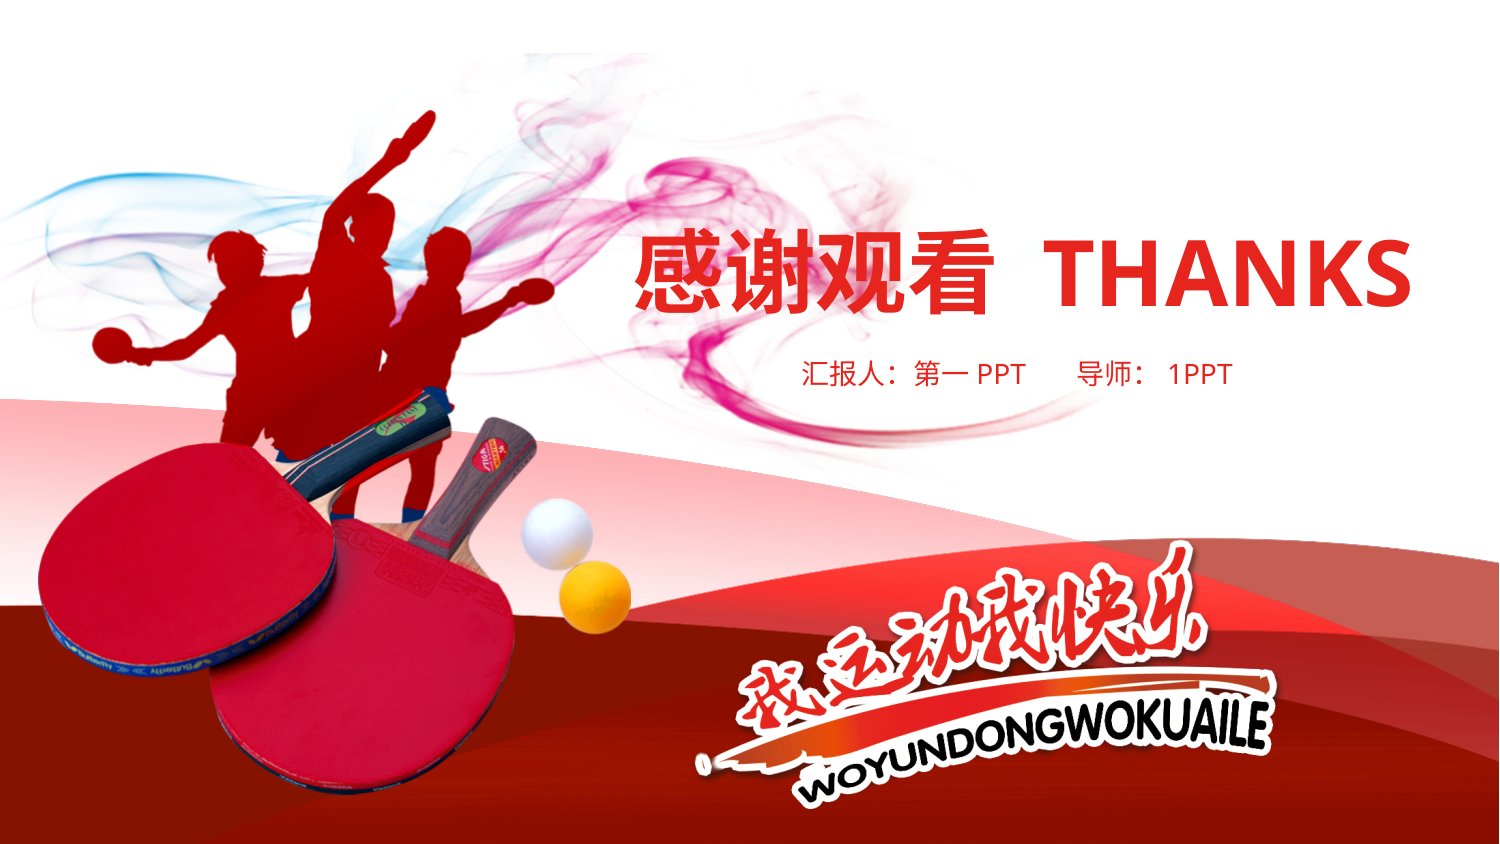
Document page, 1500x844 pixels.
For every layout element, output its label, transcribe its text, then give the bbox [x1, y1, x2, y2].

picture [0, 53, 1499, 844]
text_box 汇报人：第一PPT 导师：1PPT [1109, 349, 1248, 398]
text_box 感谢观看 THANKS [1109, 207, 1430, 333]
